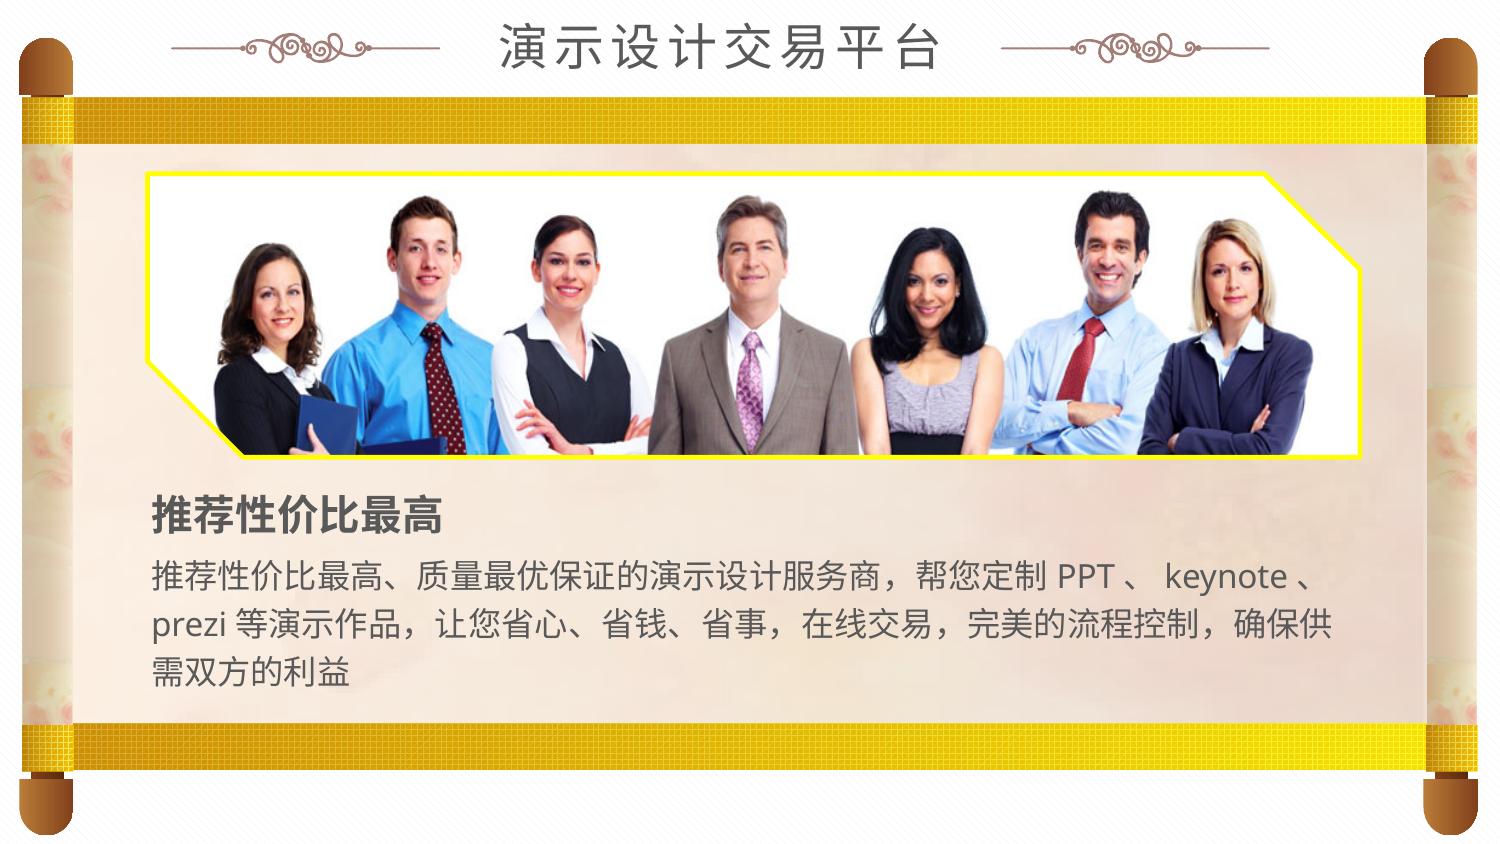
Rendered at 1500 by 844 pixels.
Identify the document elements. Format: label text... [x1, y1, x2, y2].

text_box 演示设计交易平台 [483, 8, 958, 84]
text_box 推荐性价比最高 [137, 480, 460, 540]
text_box 推荐性价比最高、质量最优保证的演示设计服务商，帮您定制PPT、keynote、prezi等演示作品，让您省心、省钱、省事，在线交易，完美的流程控制，确保供需双方的利益 [136, 540, 1349, 699]
text_box [145, 171, 1363, 460]
